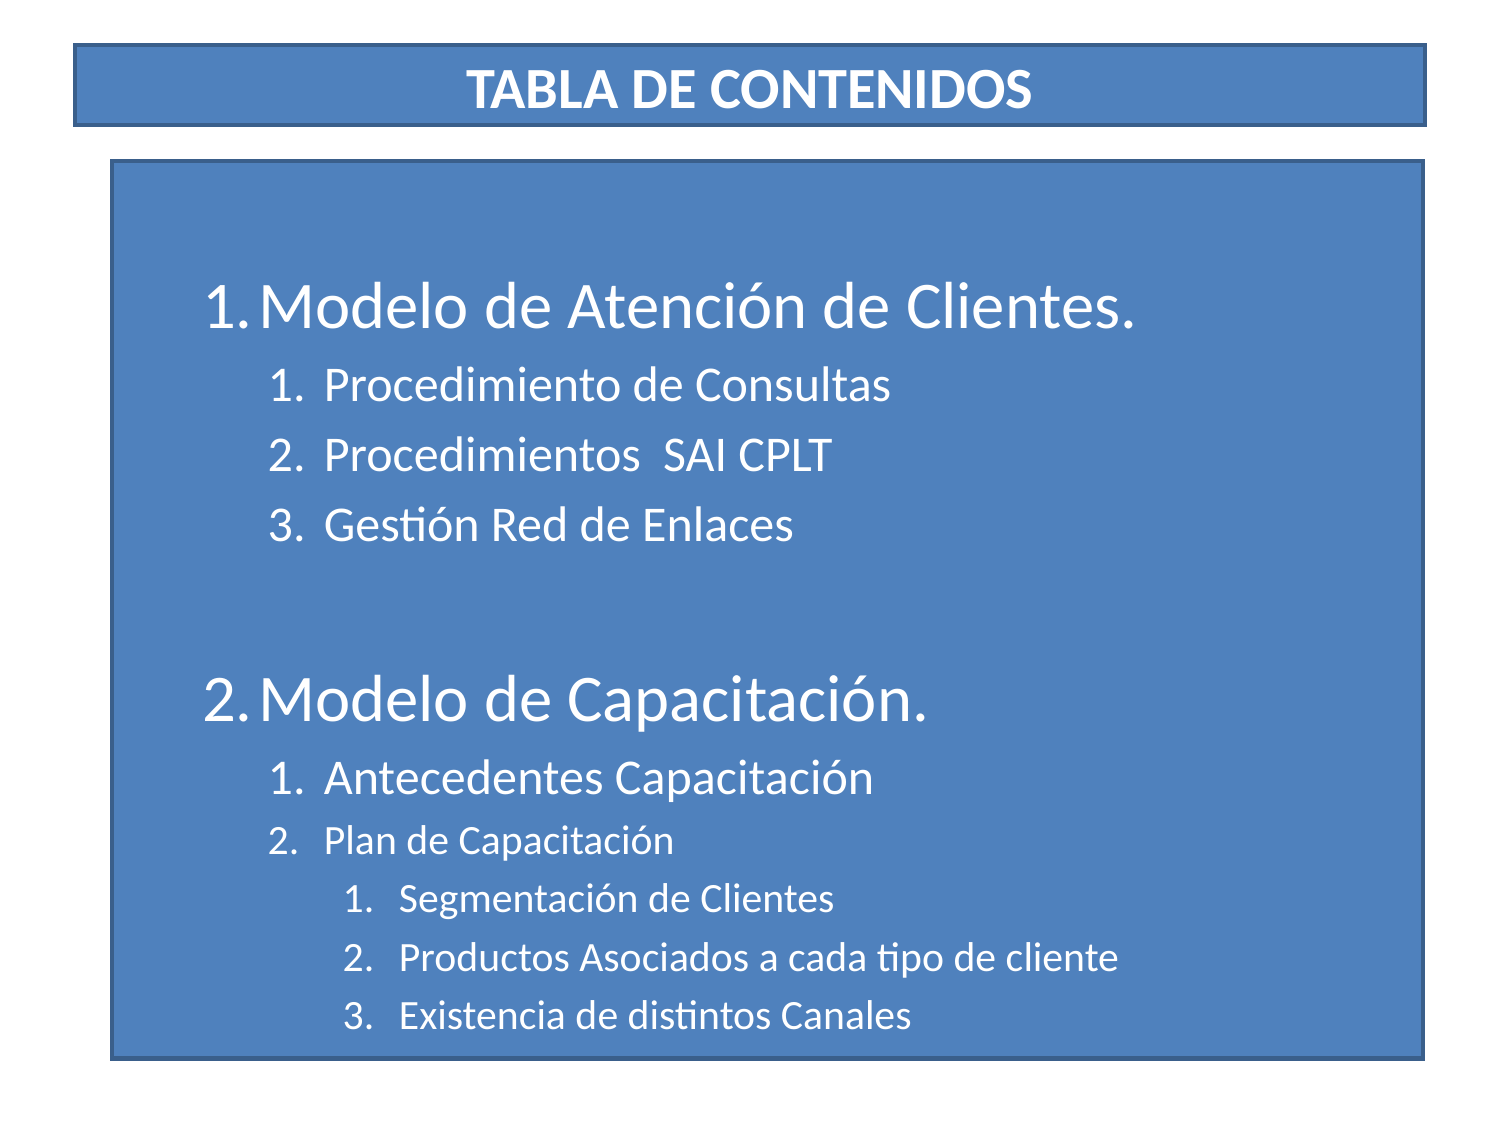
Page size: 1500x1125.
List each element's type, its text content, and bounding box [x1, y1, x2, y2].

title TABLA DE CONTENIDOS [73, 43, 1427, 127]
list Modelo de Atención de Clientes. Procedimiento de Consultas Procedimientos SAI CPLT Gestión Red de Enlaces Modelo de Capacitación. Antecedentes Capacitación Plan de Capacitación Segmentación de Clientes Productos Asociados a cada tipo de cliente Existencia de distintos Canales [110, 159, 1425, 1061]
